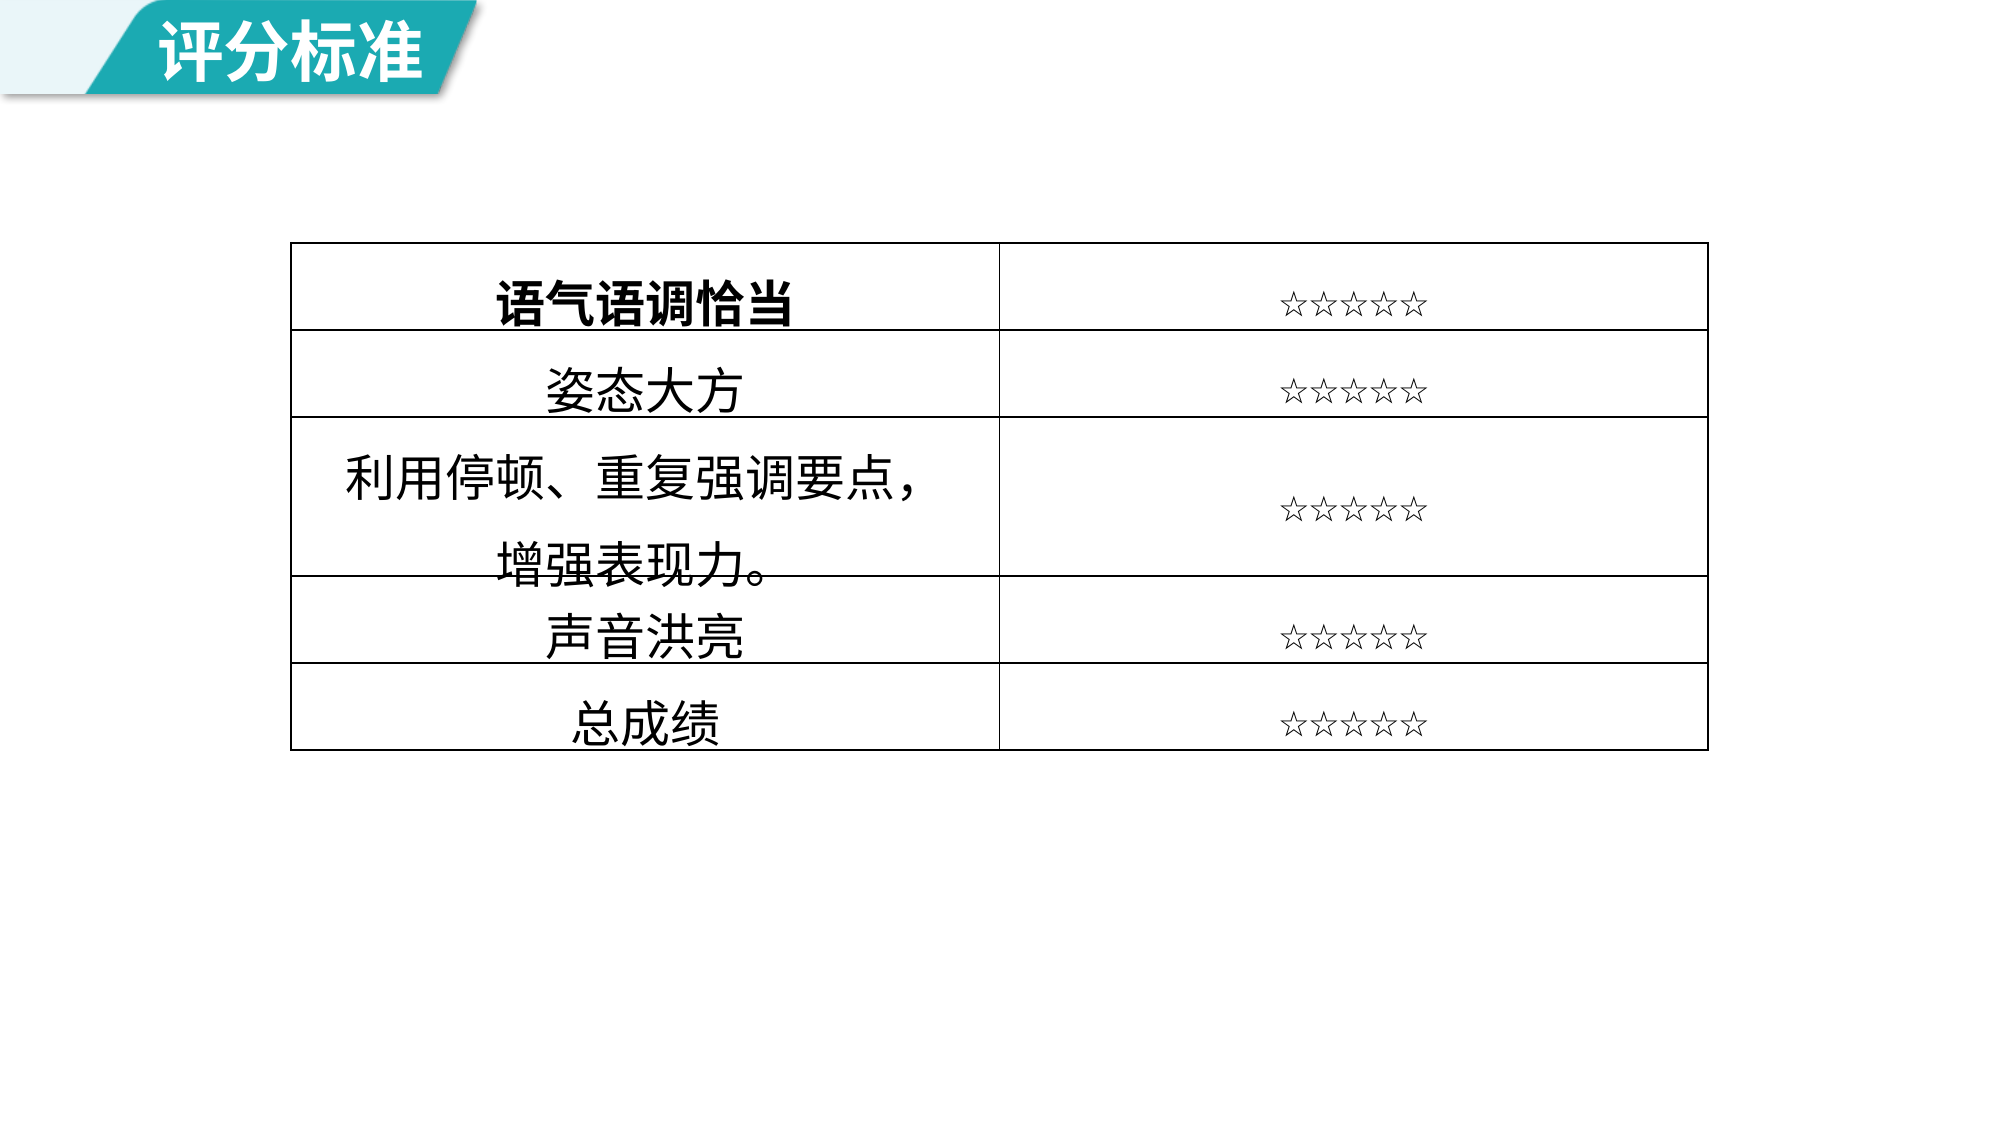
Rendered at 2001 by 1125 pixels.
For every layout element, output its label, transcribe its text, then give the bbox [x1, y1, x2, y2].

picture [0, 0, 477, 94]
table_header 语气语调恰当 [292, 244, 999, 329]
table_cell ☆☆☆☆☆ [1000, 331, 1707, 416]
table_cell 姿态大方 [292, 331, 999, 416]
text_box 评分标准 [142, 94, 440, 98]
table_cell 声音洪亮 [292, 577, 999, 662]
table_cell ☆☆☆☆☆ [1000, 664, 1707, 749]
table_header ☆☆☆☆☆ [1000, 244, 1707, 329]
table_cell ☆☆☆☆☆ [1000, 577, 1707, 662]
table_cell ☆☆☆☆☆ [1000, 418, 1707, 575]
table_cell 利用停顿、重复强调要点， 增强表现力。 [292, 418, 999, 575]
table_cell 总成绩 [292, 664, 999, 749]
